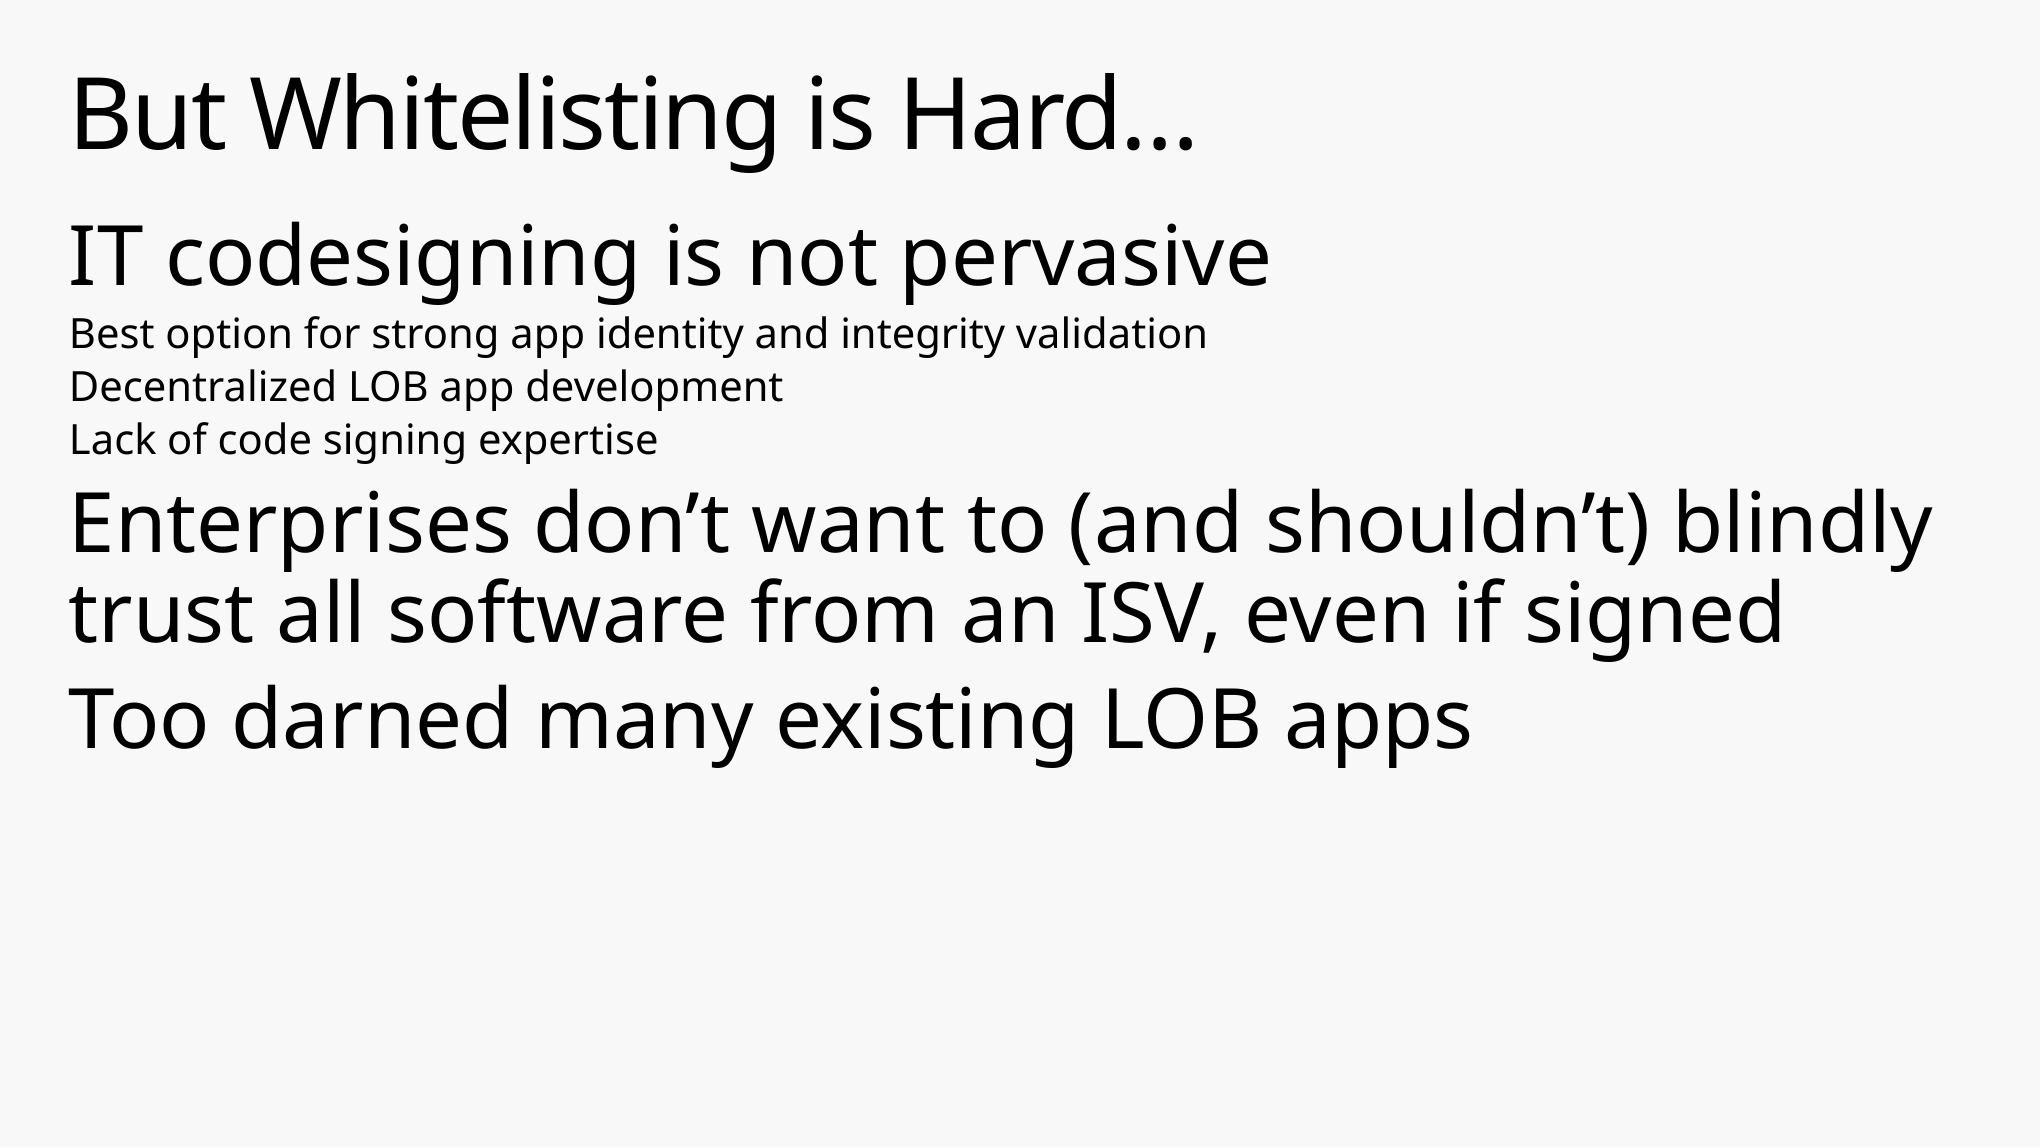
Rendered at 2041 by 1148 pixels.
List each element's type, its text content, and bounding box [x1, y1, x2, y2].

title But Whitelisting is Hard… [45, 48, 1996, 198]
list IT codesigning is not pervasive Best option for strong app identity and integrity validation Decentralized LOB app development Lack of code signing expertise Enterprises don’t want to (and shouldn’t) blindly trust all software from an ISV, even if signed Too darned many existing LOB apps [45, 198, 1996, 800]
